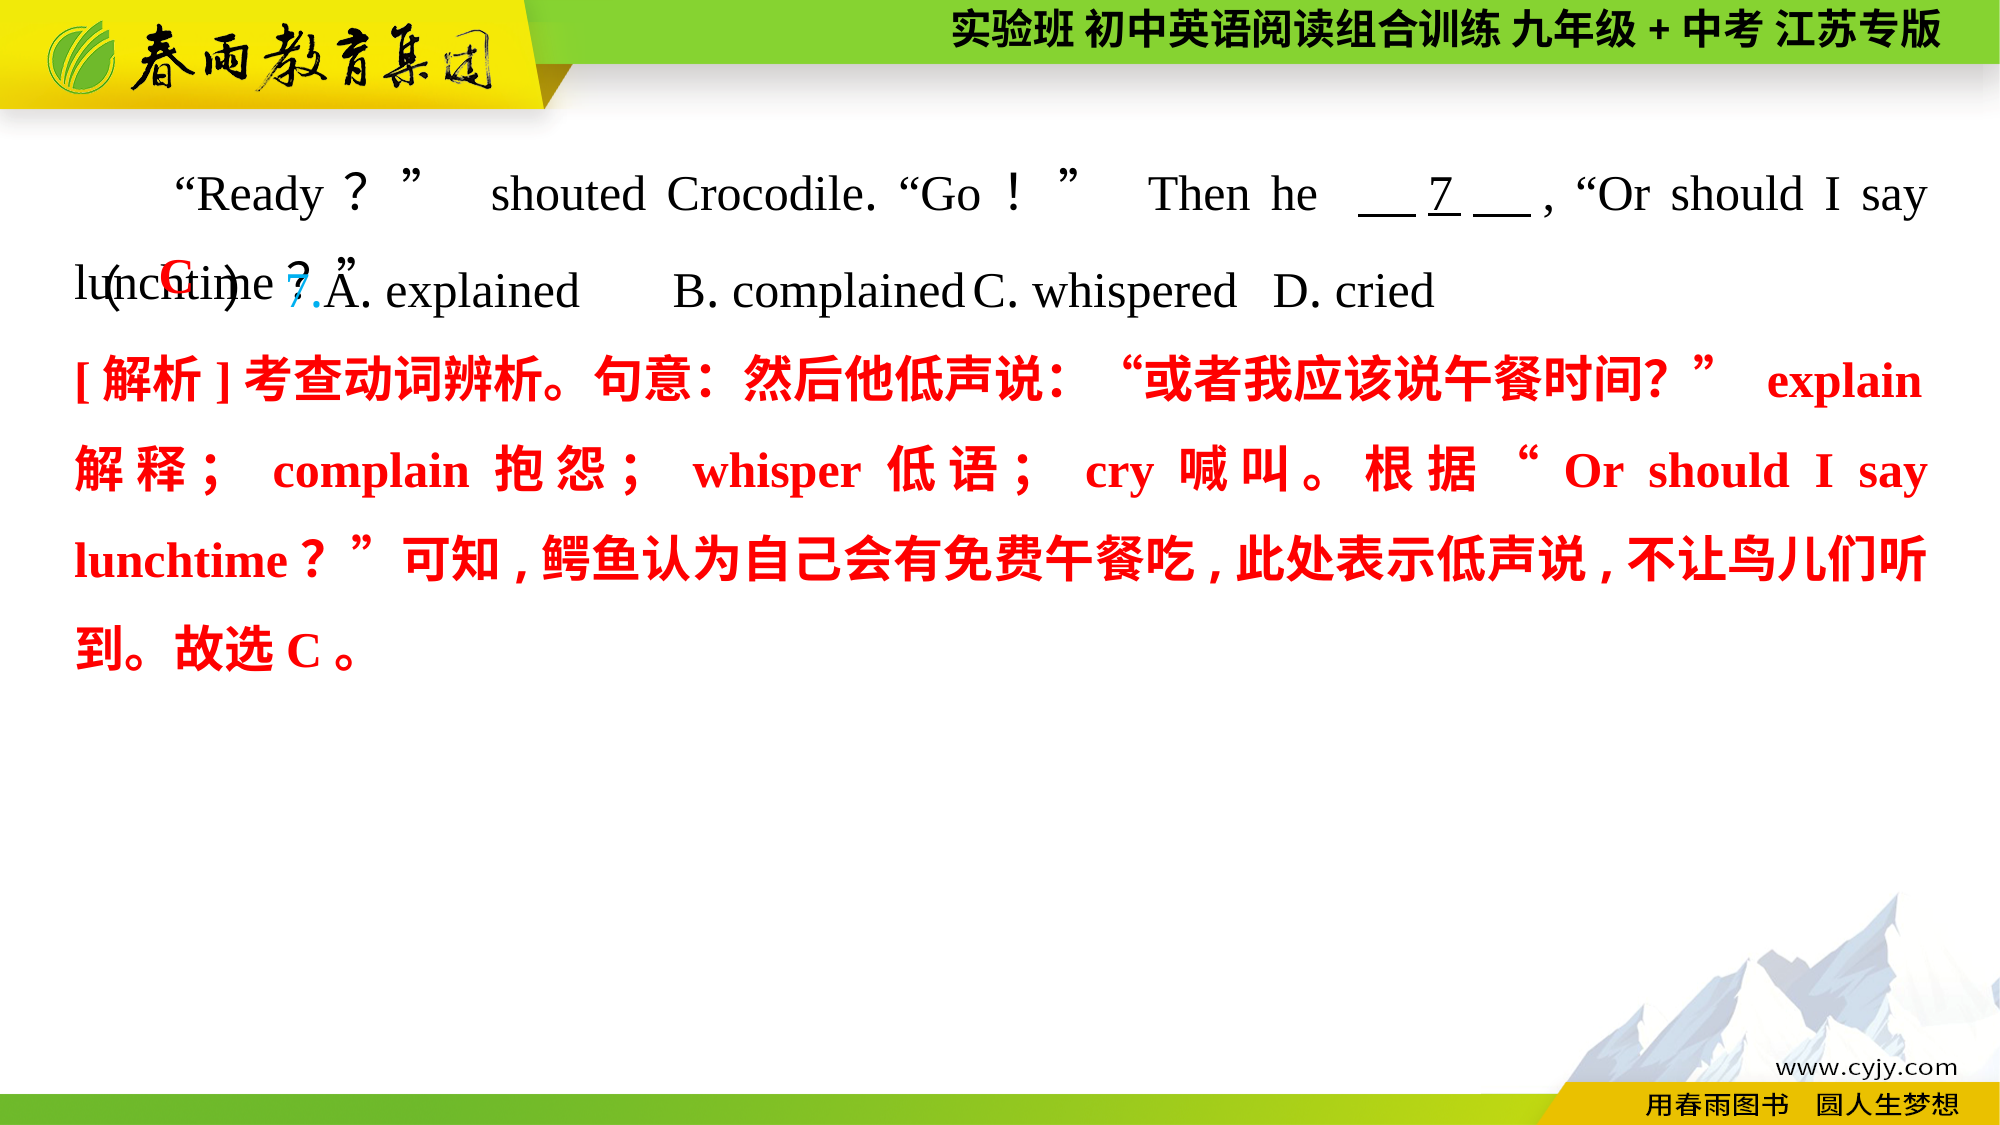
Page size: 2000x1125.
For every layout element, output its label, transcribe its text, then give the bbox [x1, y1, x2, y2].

text_box C [143, 235, 210, 309]
text_box （ ）7.A. explained B. complained C. whispered D. cried [57, 219, 1942, 325]
picture [0, 0, 2000, 1125]
text_box [解析]考查动词辨析。句意：然后他低声说：“或者我应该说午餐时间？” explain解释；complain抱怨；whisper低语；cry喊叫。根据“Or should I say lunchtime？”可知,鳄鱼认为自己会有免费午餐吃,此处表示低声说,不让鸟儿们听到。故选C。 [59, 309, 1944, 685]
list “Ready？” shouted Crocodile. “Go！” Then he 7 , “Or should I say lunchtime？” [59, 122, 1944, 217]
